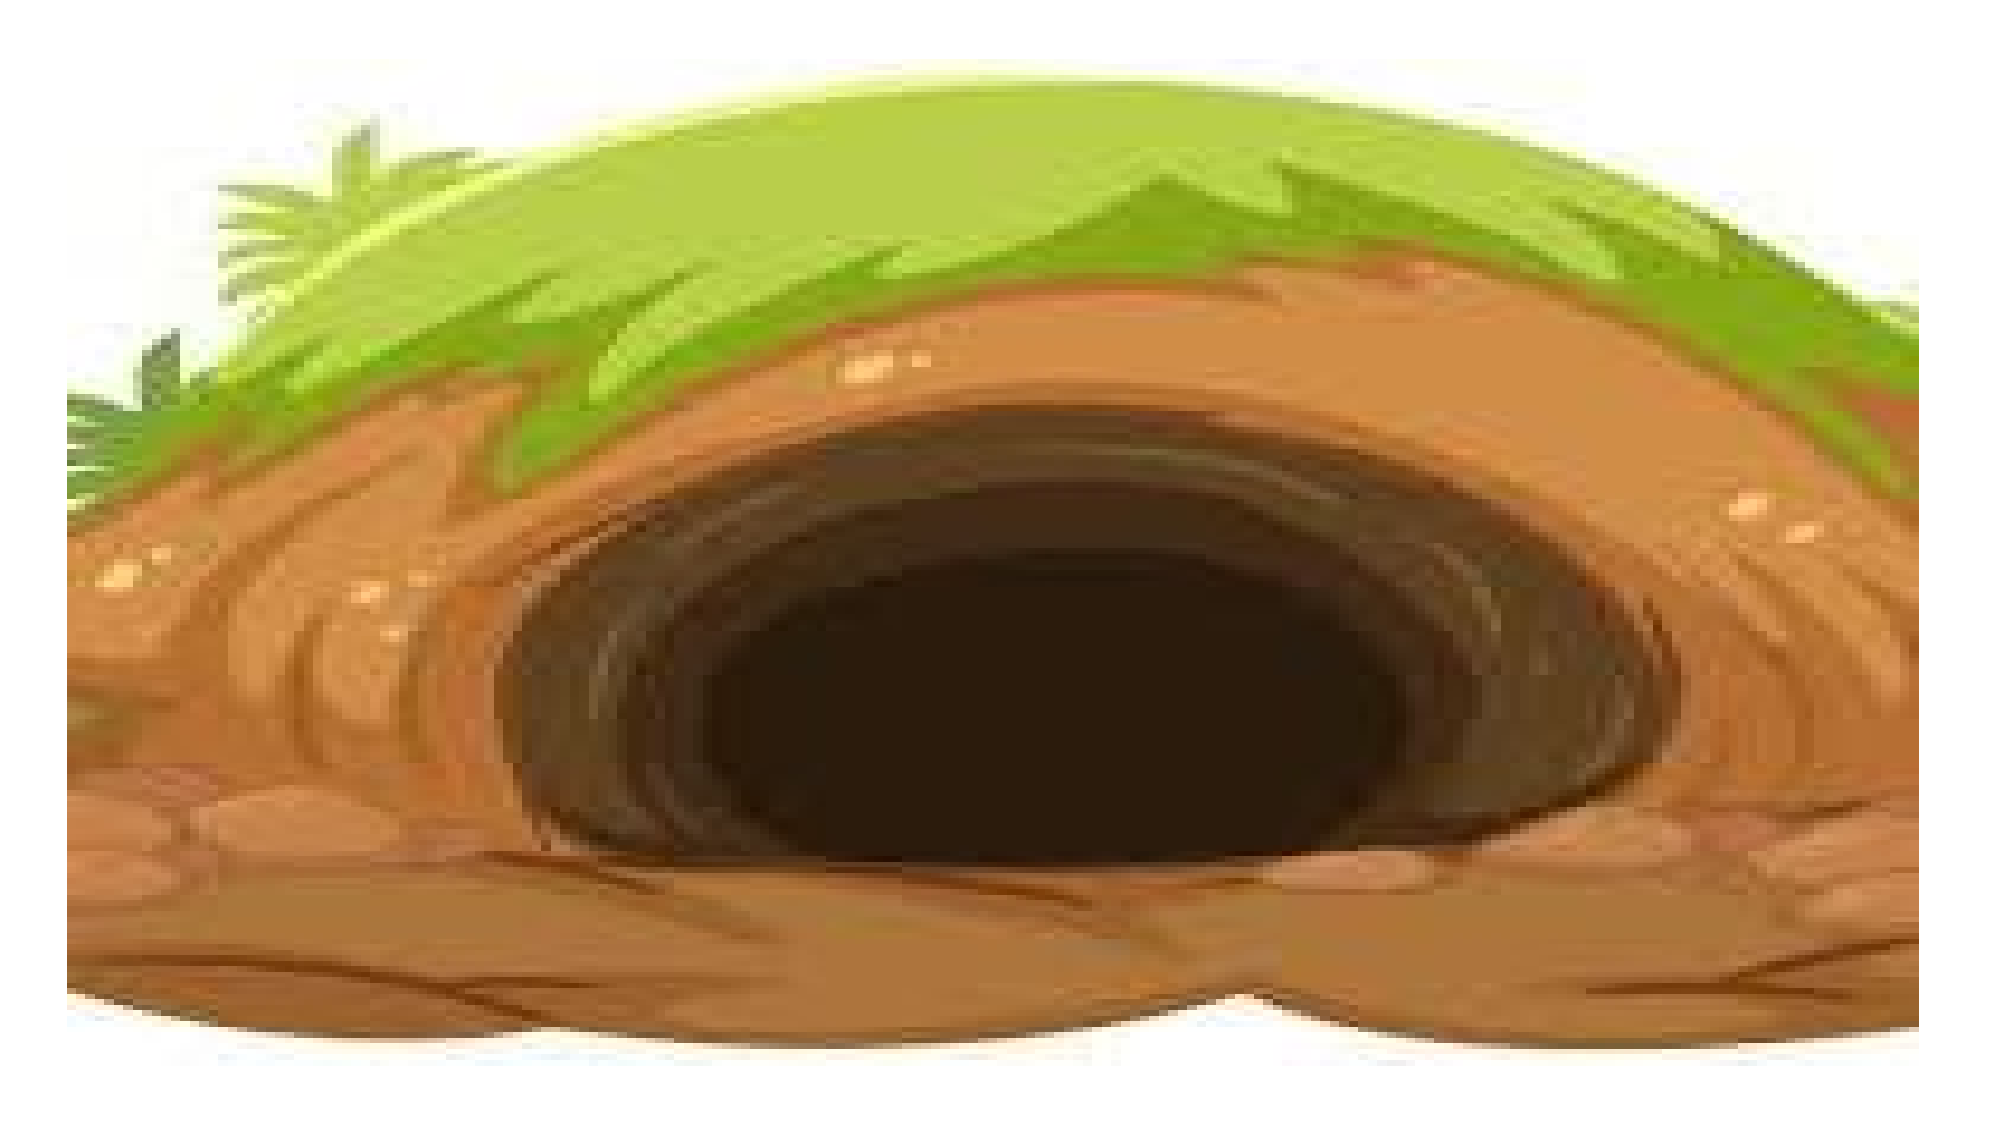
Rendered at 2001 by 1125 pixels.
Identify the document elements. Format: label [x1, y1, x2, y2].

list [67, 59, 1919, 1066]
